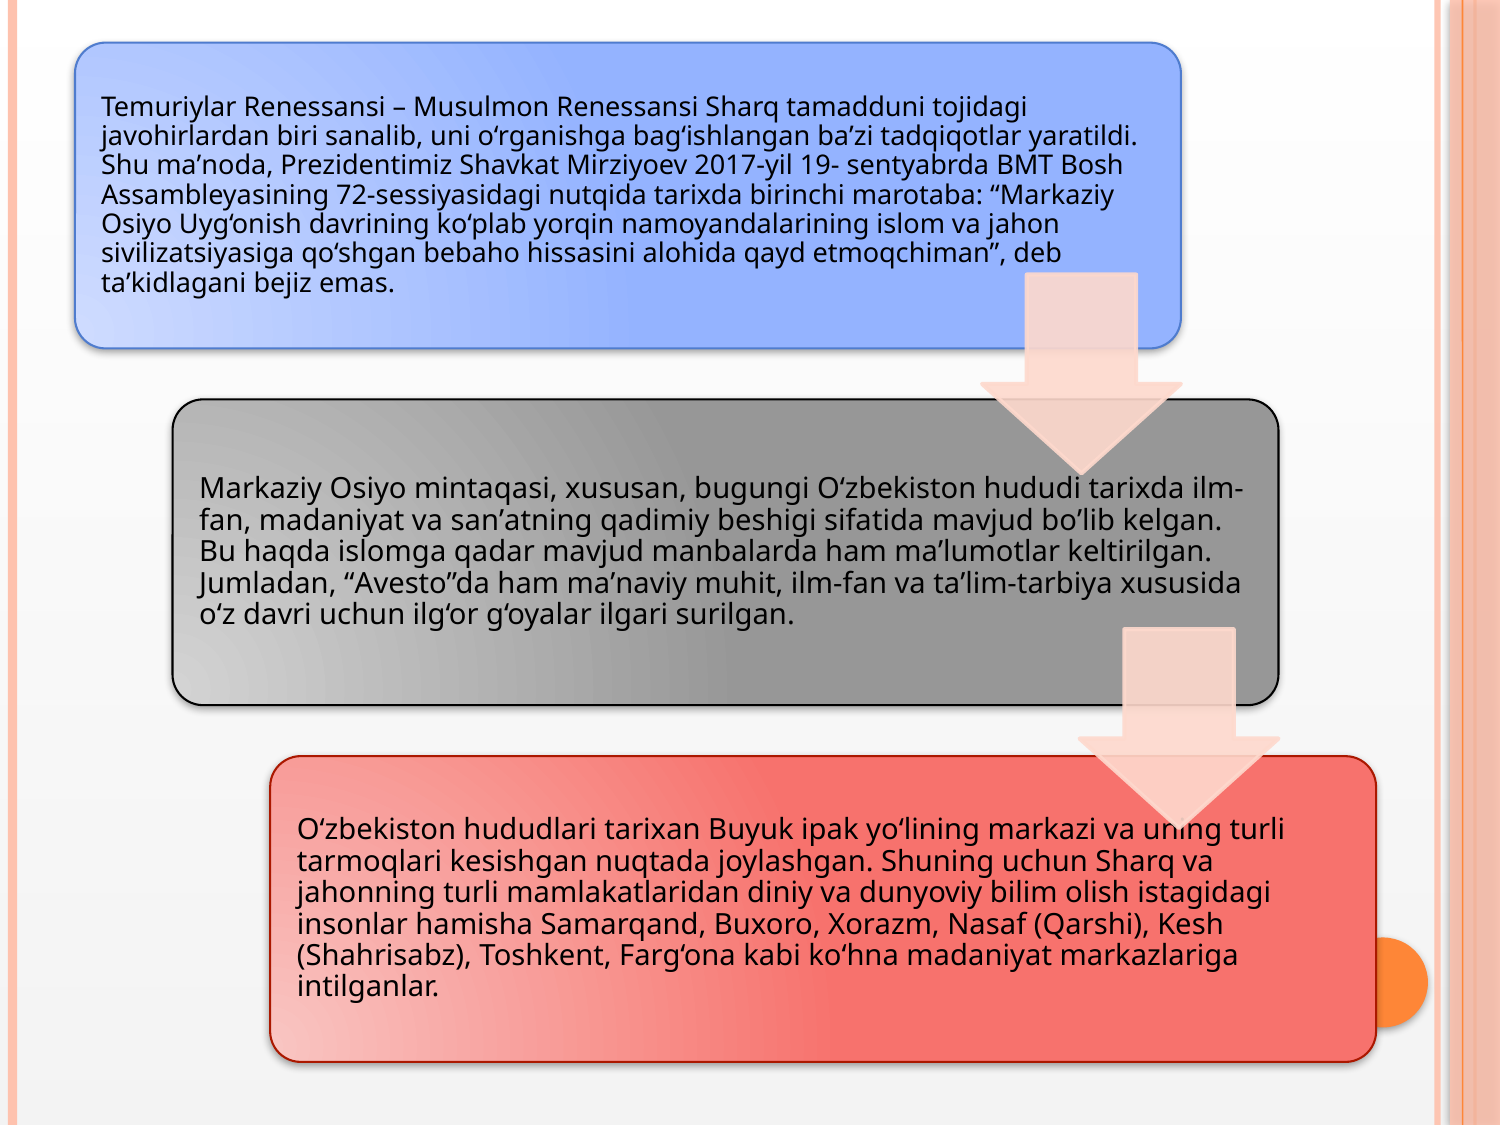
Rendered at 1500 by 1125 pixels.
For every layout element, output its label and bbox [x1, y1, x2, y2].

list [74, 42, 1377, 1063]
